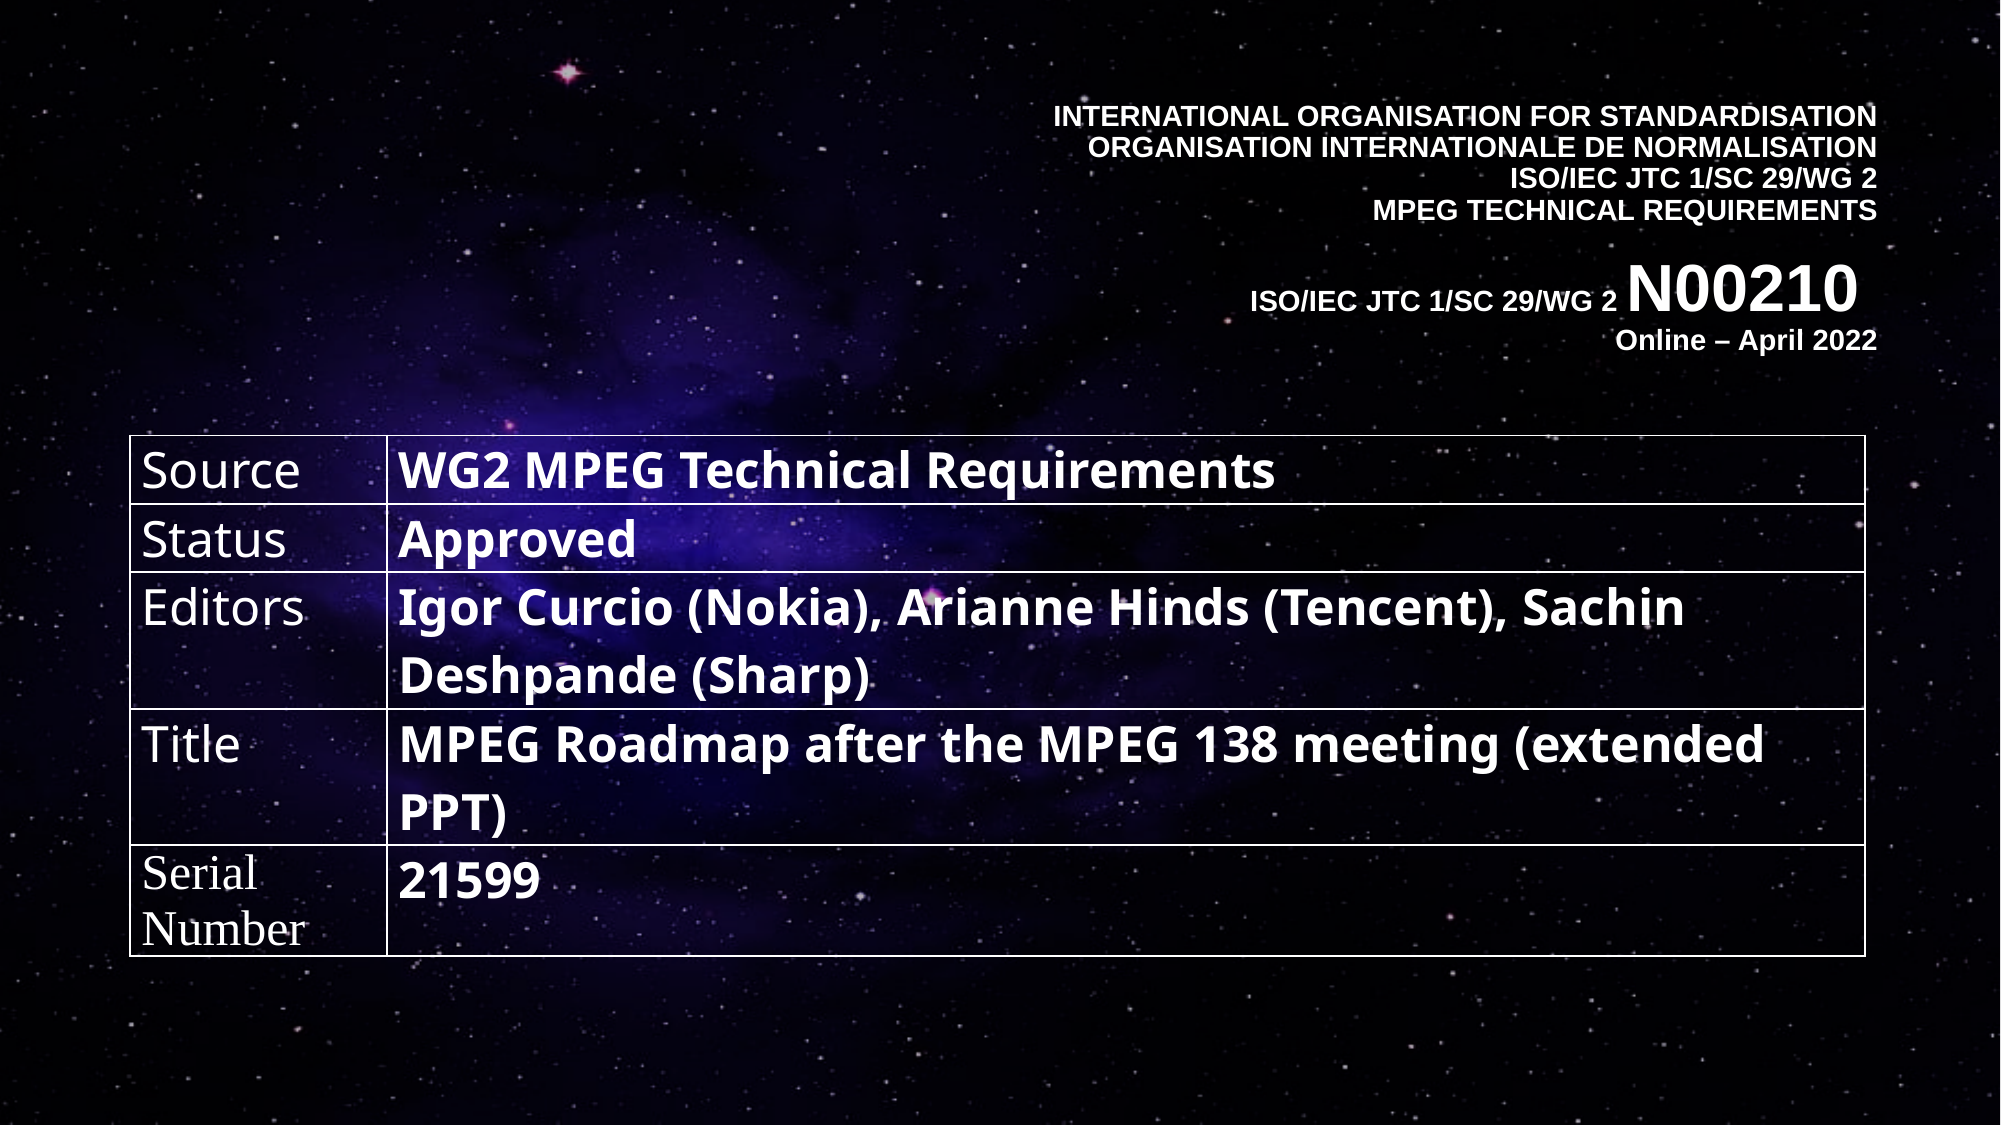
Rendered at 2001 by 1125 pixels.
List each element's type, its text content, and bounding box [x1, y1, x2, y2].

table_cell 21599 [388, 846, 1864, 955]
title INTERNATIONAL ORGANISATION FOR STANDARDISATION ORGANISATION INTERNATIONALE DE NORMALISATION ISO/IEC JTC 1/SC 29/WG 2 MPEG TECHNICAL REQUIREMENTS ISO/IEC JTC 1/SC 29/WG 2 N00210 Online – April 2022 [324, 93, 1893, 365]
table_cell Igor Curcio (Nokia), Arianne Hinds (Tencent), Sachin Deshpande (Sharp) [388, 573, 1864, 708]
table_cell Serial Number [131, 846, 386, 955]
table_cell Editors [131, 573, 386, 708]
picture [0, 0, 2001, 1125]
table_cell Status [131, 505, 386, 571]
table_cell Approved [388, 505, 1864, 571]
table_header WG2 MPEG Technical Requirements [388, 436, 1864, 503]
table_header Source [131, 436, 386, 503]
table_cell MPEG Roadmap after the MPEG 138 meeting (extended PPT) [388, 710, 1864, 844]
table_cell Title [131, 710, 386, 844]
